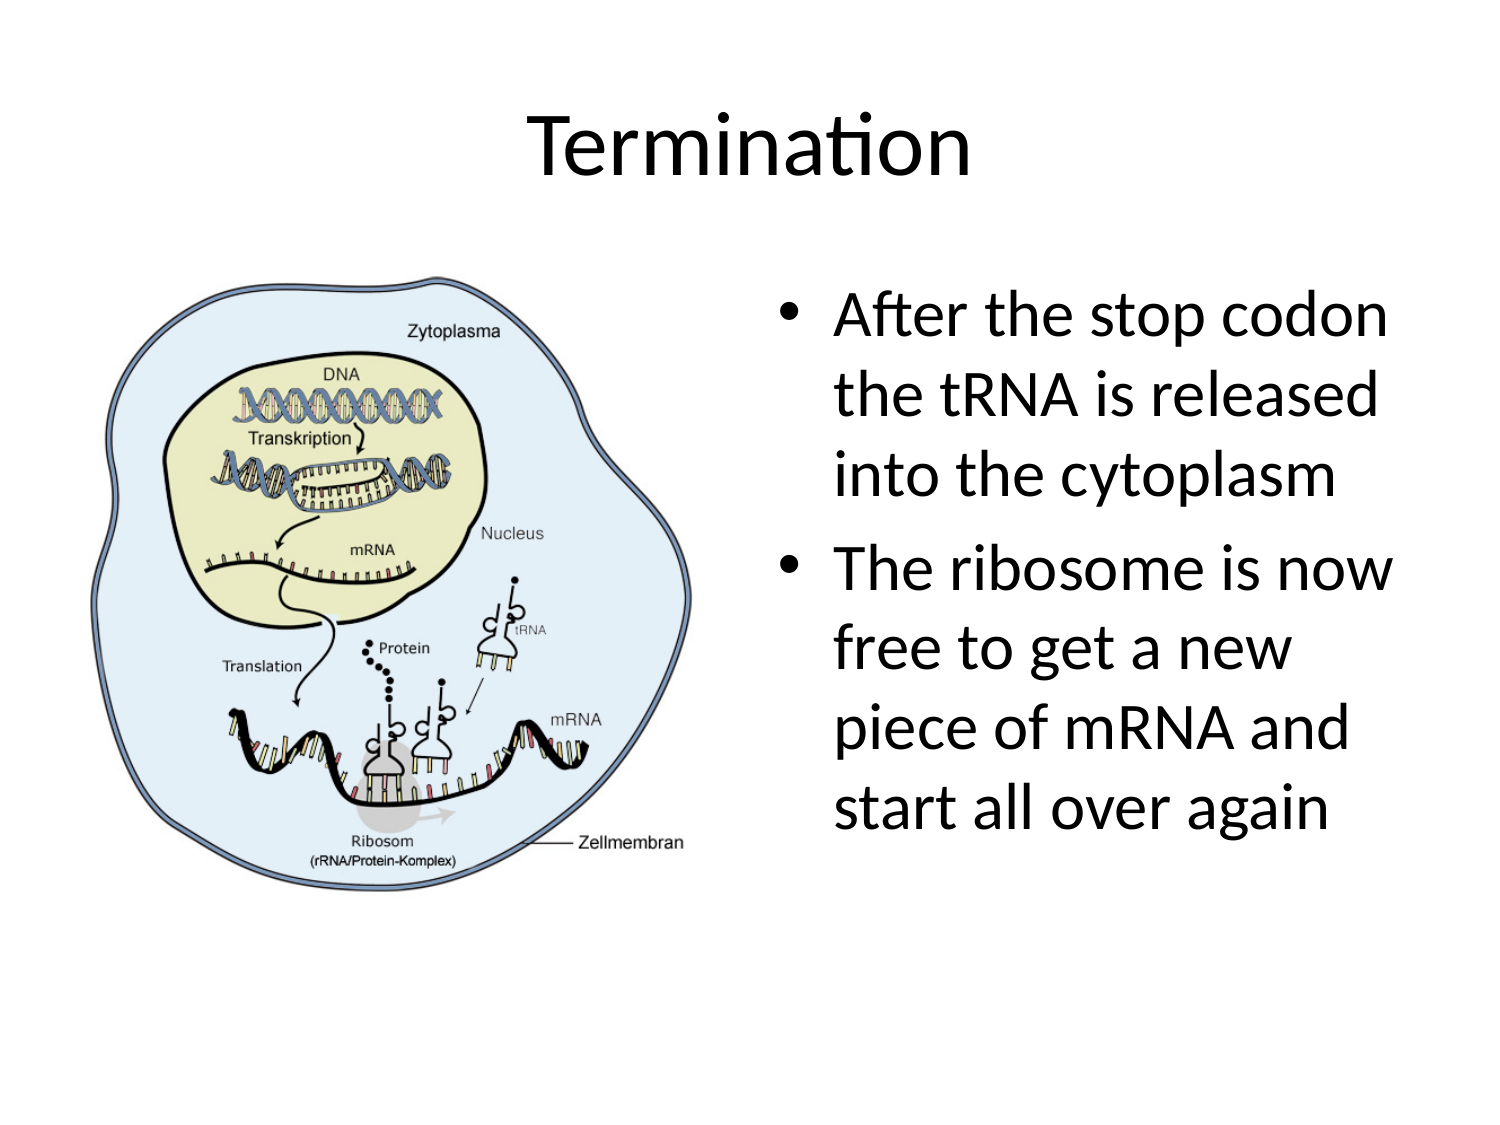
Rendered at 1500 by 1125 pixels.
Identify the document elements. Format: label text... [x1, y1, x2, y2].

picture [62, 265, 712, 913]
title Termination [75, 45, 1425, 233]
list After the stop codon the tRNA is released into the cytoplasm The ribosome is now free to get a new piece of mRNA and start all over again [762, 262, 1425, 1005]
